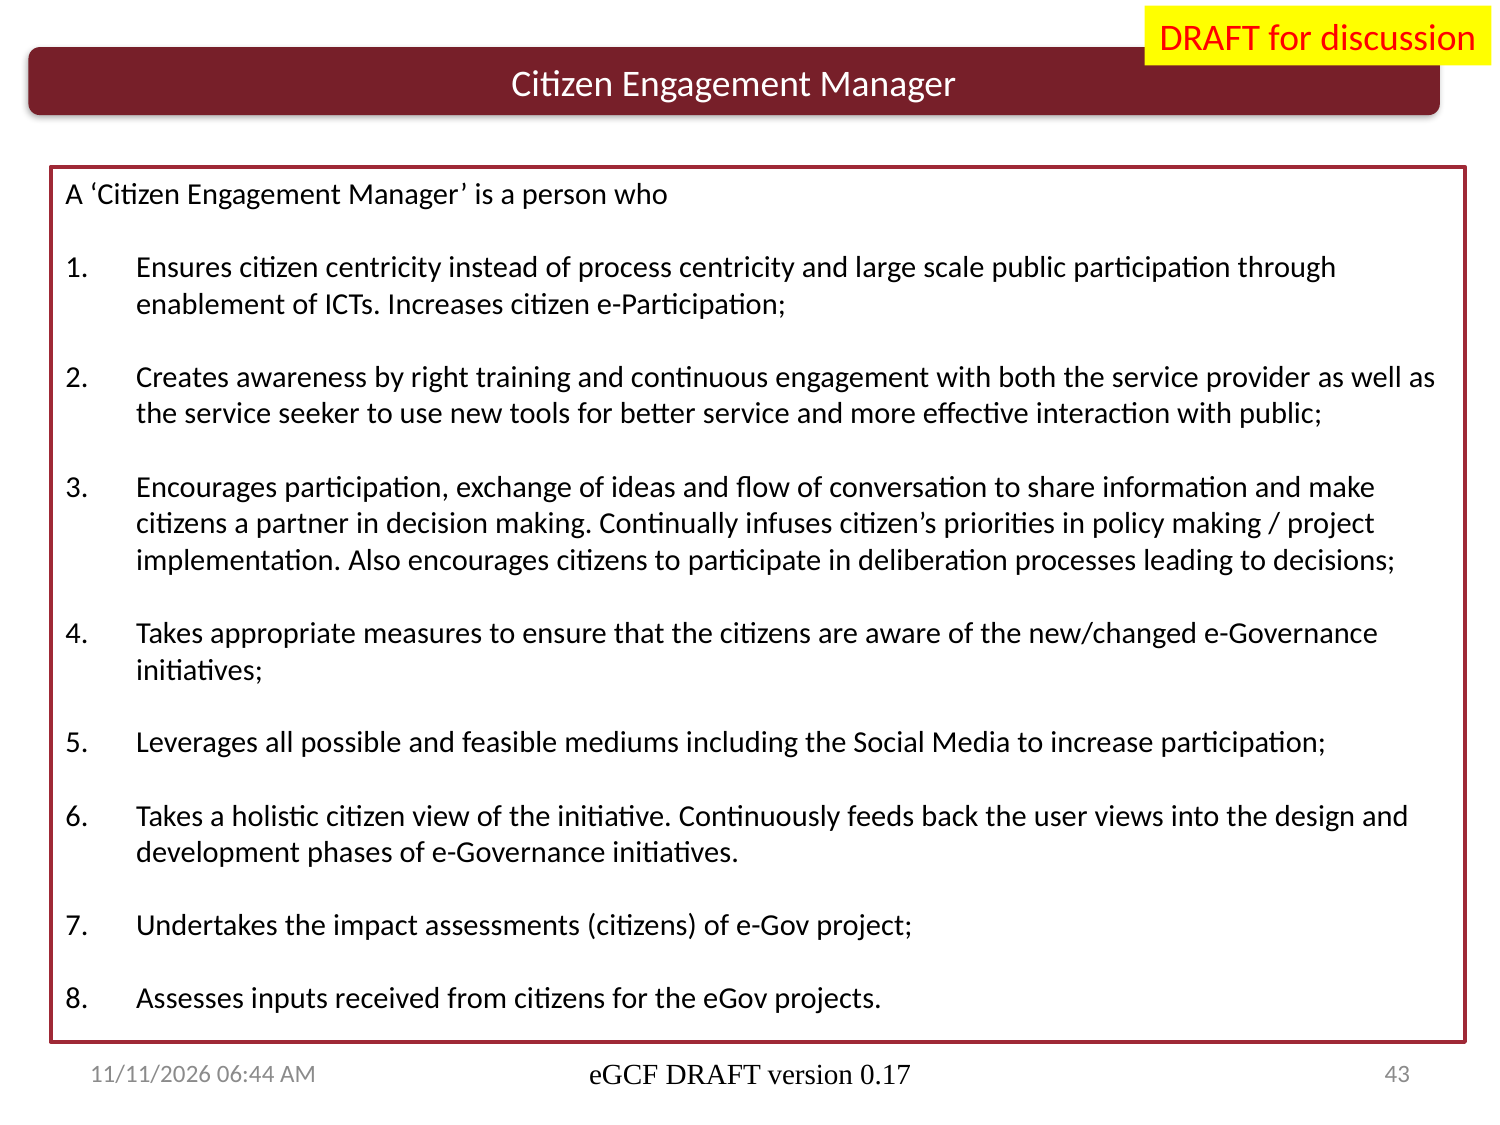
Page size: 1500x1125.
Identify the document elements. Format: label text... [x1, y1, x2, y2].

slide_number 43 [1074, 1042, 1425, 1103]
text_box DRAFT for discussion [1144, 5, 1492, 66]
text_box A ‘Citizen Engagement Manager’ is a person who Ensures citizen centricity instead of process centricity and large scale public participation through enablement of ICTs. Increases citizen e-Participation; Creates awareness by right training and continuous engagement with both the service provider as well as the service seeker to use new tools for better service and more effective interaction with public; Encourages participation, exchange of ideas and flow of conversation to share information and make citizens a partner in decision making. Continually infuses citizen’s priorities in policy making / project implementation. Also encourages citizens to participate in deliberation processes leading to decisions; Takes appropriate measures to ensure that the citizens are aware of the new/changed e-Governance initiatives; Leverages all possible and feasible mediums including the Social Media to increase participation; Takes a holistic citizen view of the initiative. Continuously feeds back the user views into the design and development phases of e-Governance initiatives. Undertakes the impact assessments (citizens) of e-Gov project; Assesses inputs received from citizens for the eGov projects. [49, 165, 1467, 1044]
text_box Citizen Engagement Manager [27, 46, 1441, 116]
footer eGCF DRAFT version 0.17 [512, 1042, 988, 1103]
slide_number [75, 1042, 425, 1103]
